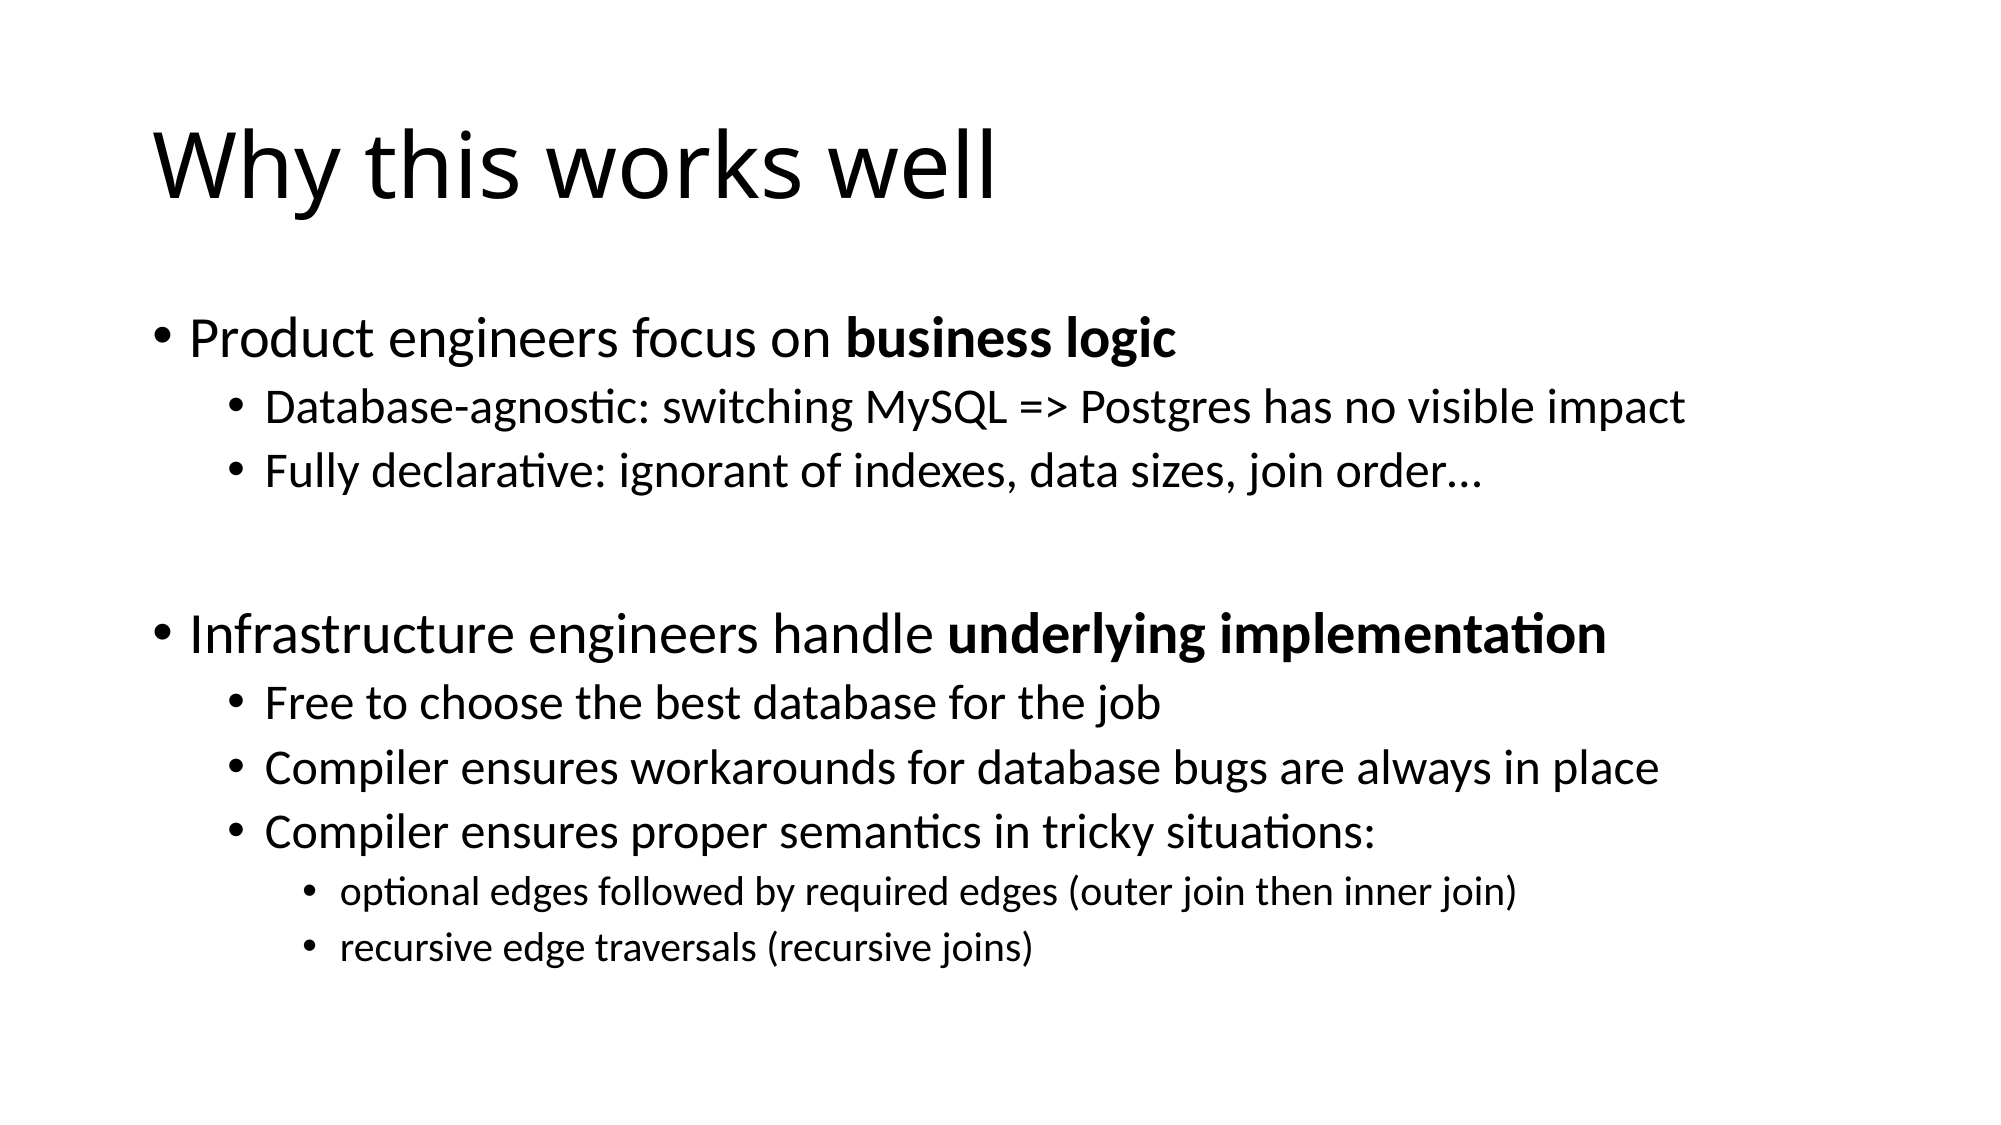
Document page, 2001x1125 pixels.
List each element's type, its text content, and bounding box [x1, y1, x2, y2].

list Product engineers focus on business logic Database-agnostic: switching MySQL => Postgres has no visible impact Fully declarative: ignorant of indexes, data sizes, join order… Infrastructure engineers handle underlying implementation Free to choose the best database for the job Compiler ensures workarounds for database bugs are always in place Compiler ensures proper semantics in tricky situations: optional edges followed by required edges (outer join then inner join) recursive edge traversals (recursive joins) [137, 299, 1863, 1059]
title Why this works well [137, 59, 1863, 278]
